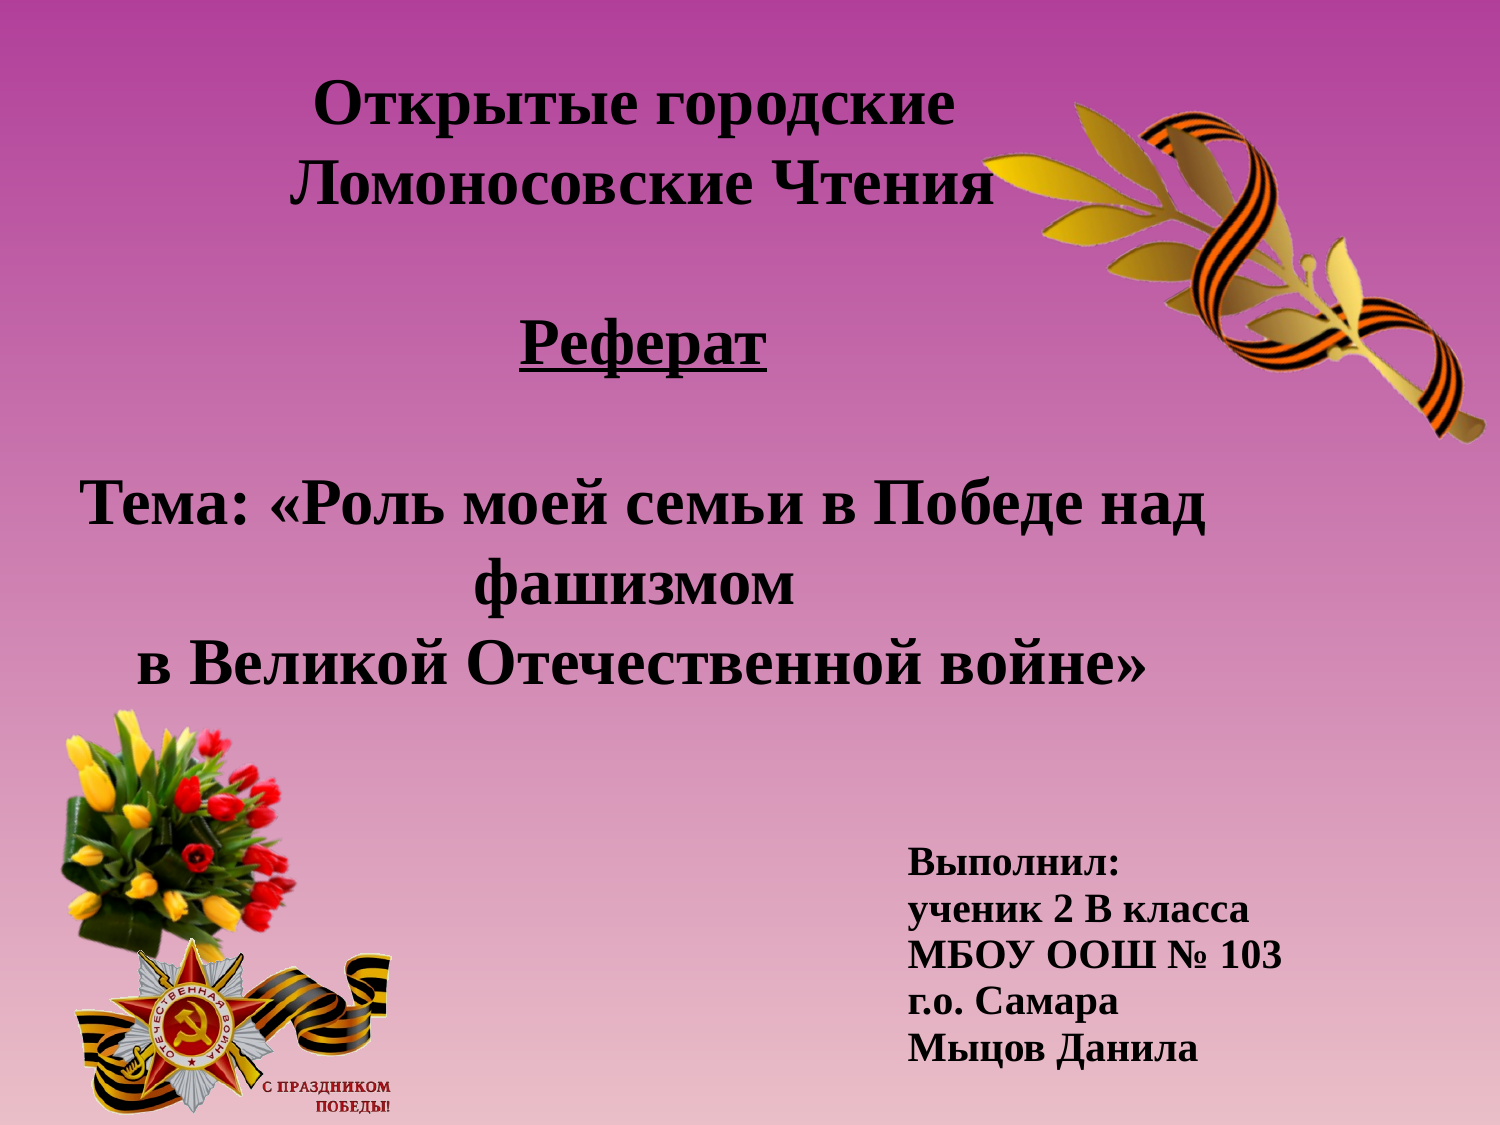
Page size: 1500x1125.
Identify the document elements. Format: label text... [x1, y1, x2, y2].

picture [981, 2, 1497, 583]
table_cell ученик 2 В класса [896, 885, 1500, 931]
table_cell Мыцов Данила [896, 1024, 1500, 1070]
table_cell г.о. Самара [896, 978, 1500, 1024]
picture [0, 650, 398, 1125]
table_cell МБОУ ООШ № 103 [896, 931, 1500, 978]
title Открытые городские Ломоносовские Чтения Реферат Тема: «Роль моей семьи в Победе над фашизмом в Великой Отечественной войне» [5, 231, 1281, 764]
table_header Выполнил: [896, 839, 1500, 885]
